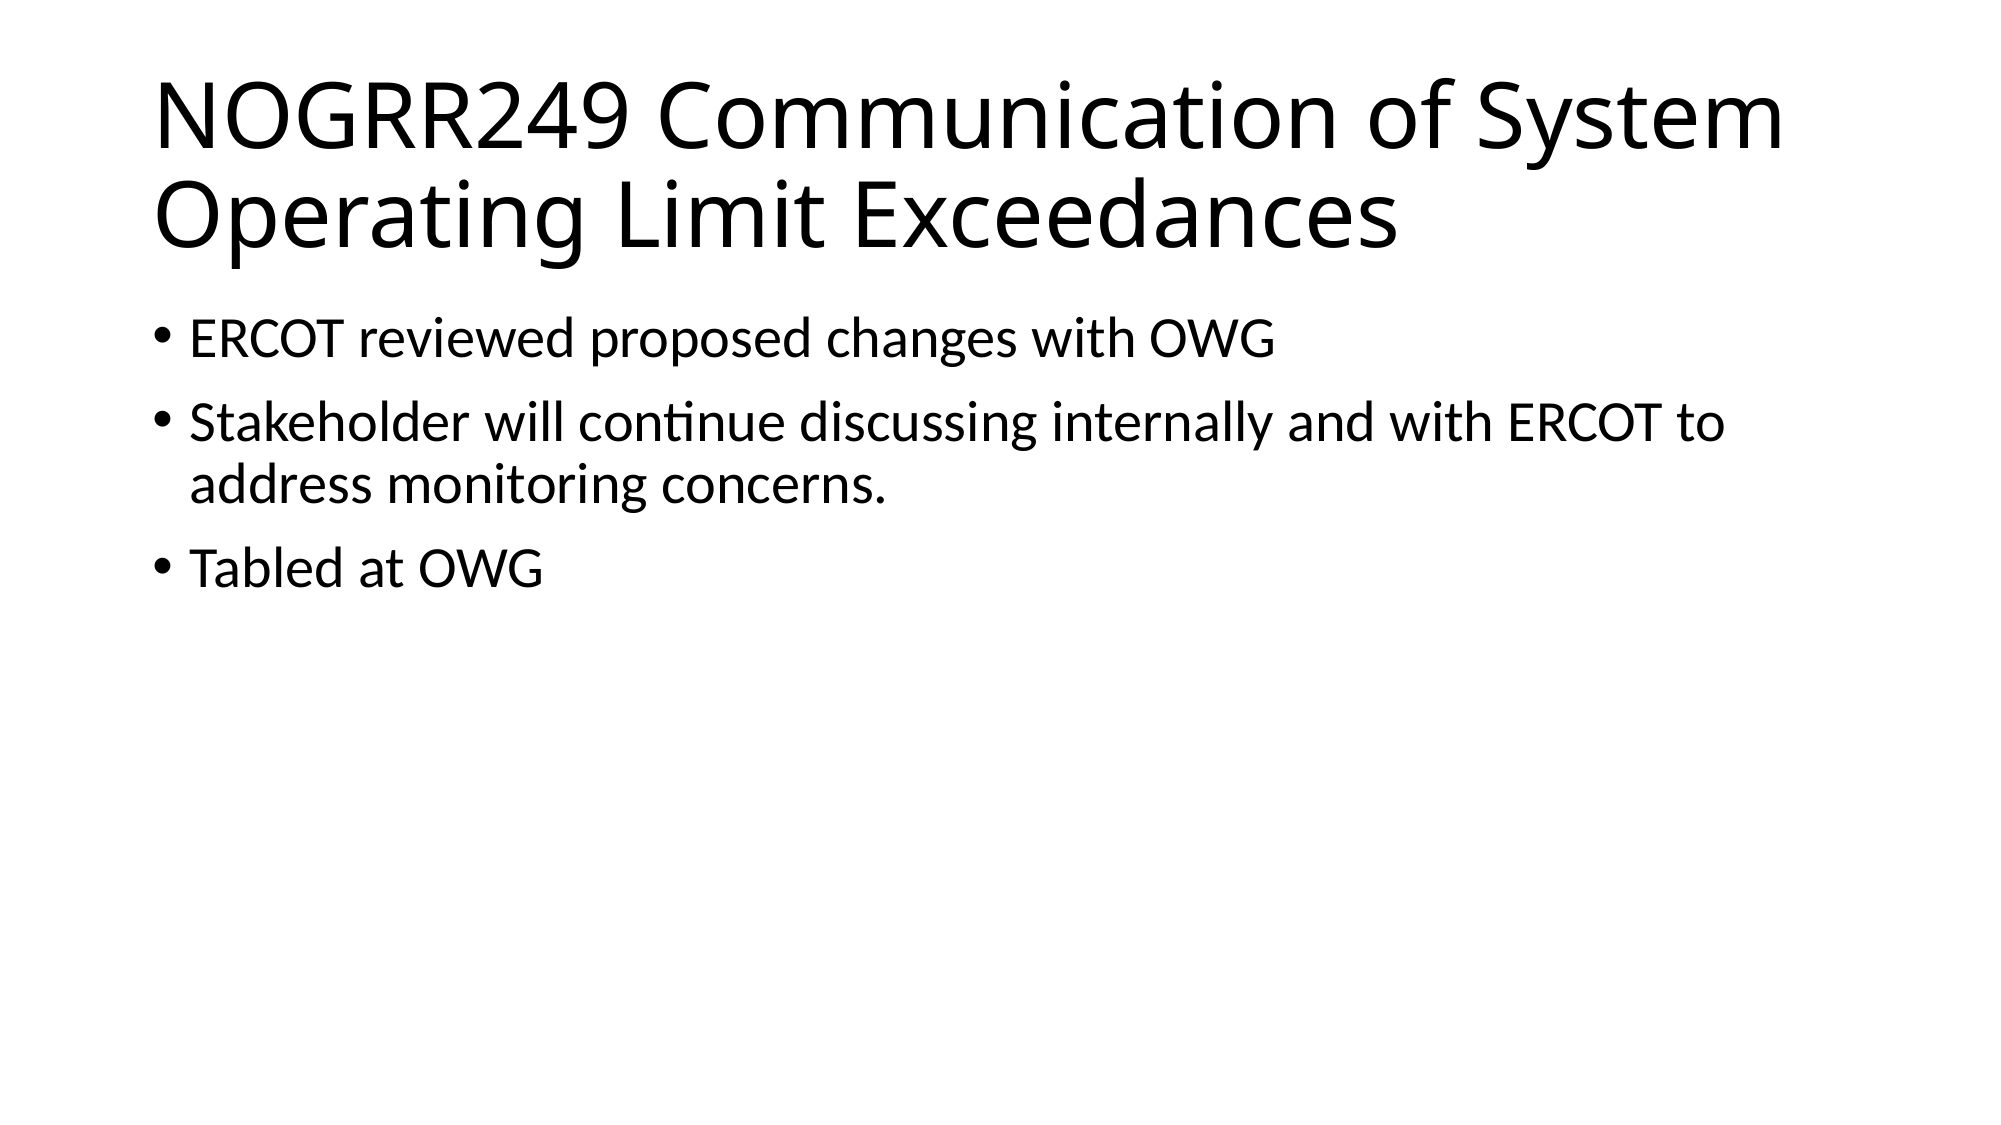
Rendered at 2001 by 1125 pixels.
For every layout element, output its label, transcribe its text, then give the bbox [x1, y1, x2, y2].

list ERCOT reviewed proposed changes with OWG Stakeholder will continue discussing internally and with ERCOT to address monitoring concerns. Tabled at OWG [137, 299, 1863, 1014]
title NOGRR249 Communication of System Operating Limit Exceedances [137, 59, 1863, 278]
